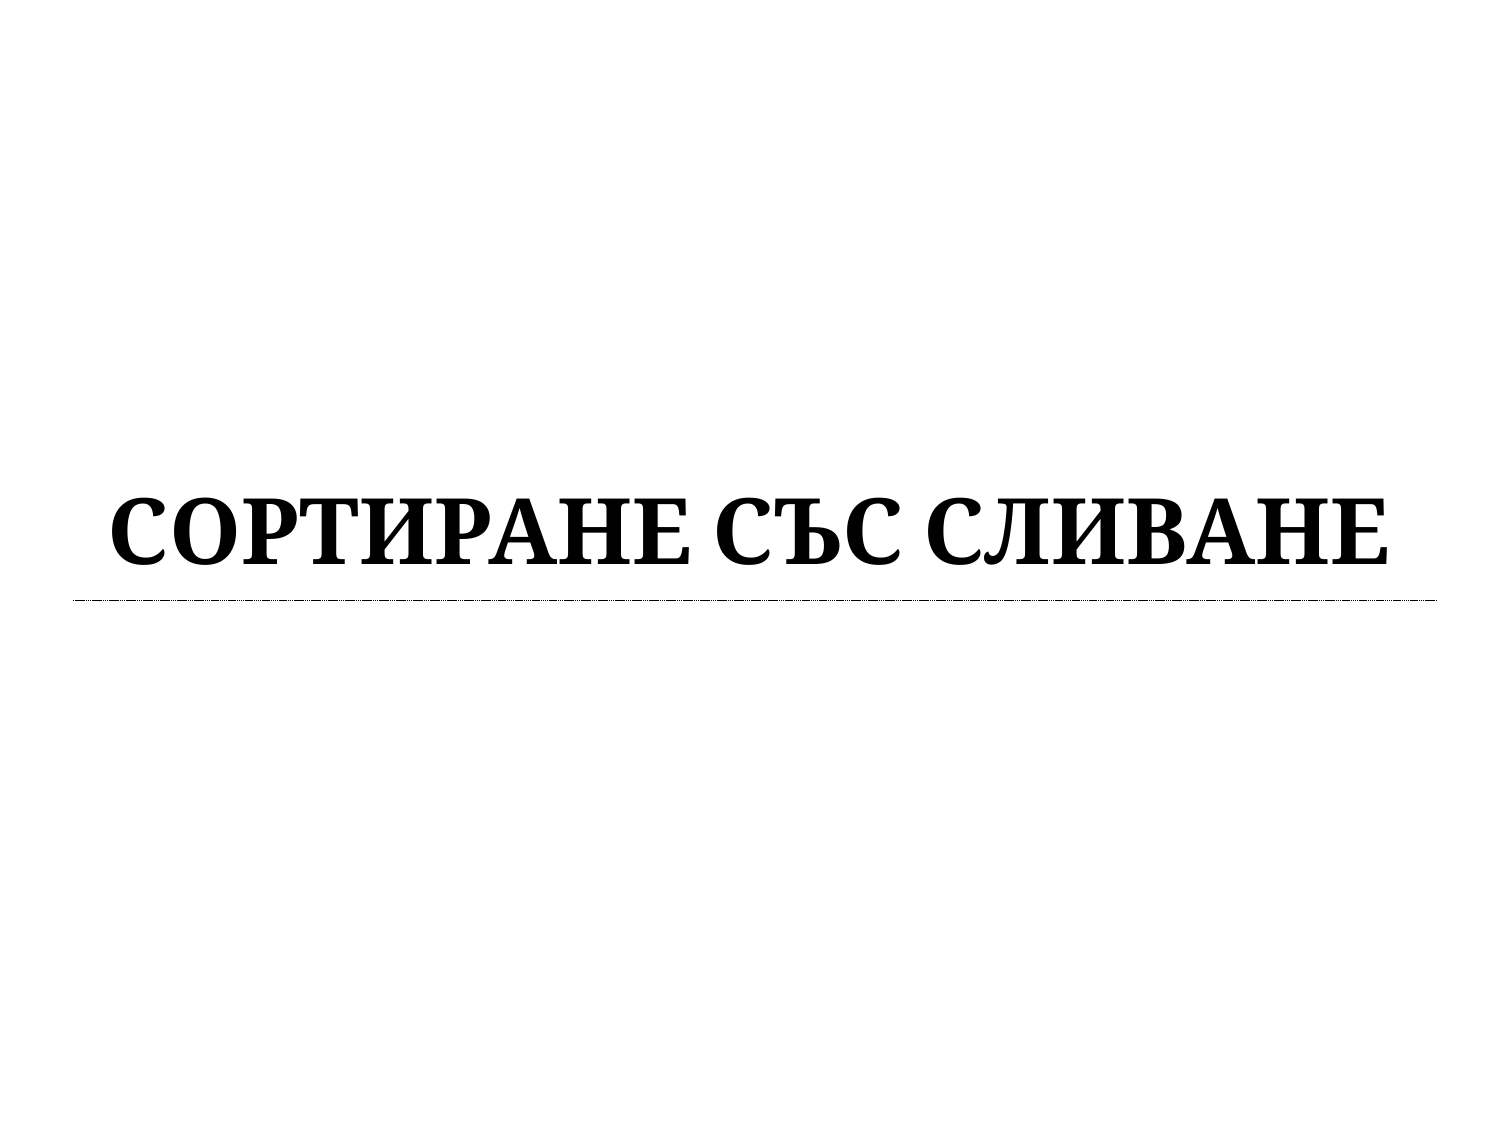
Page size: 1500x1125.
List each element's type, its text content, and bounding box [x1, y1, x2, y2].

title Сортиране със сливане [0, 346, 1500, 594]
